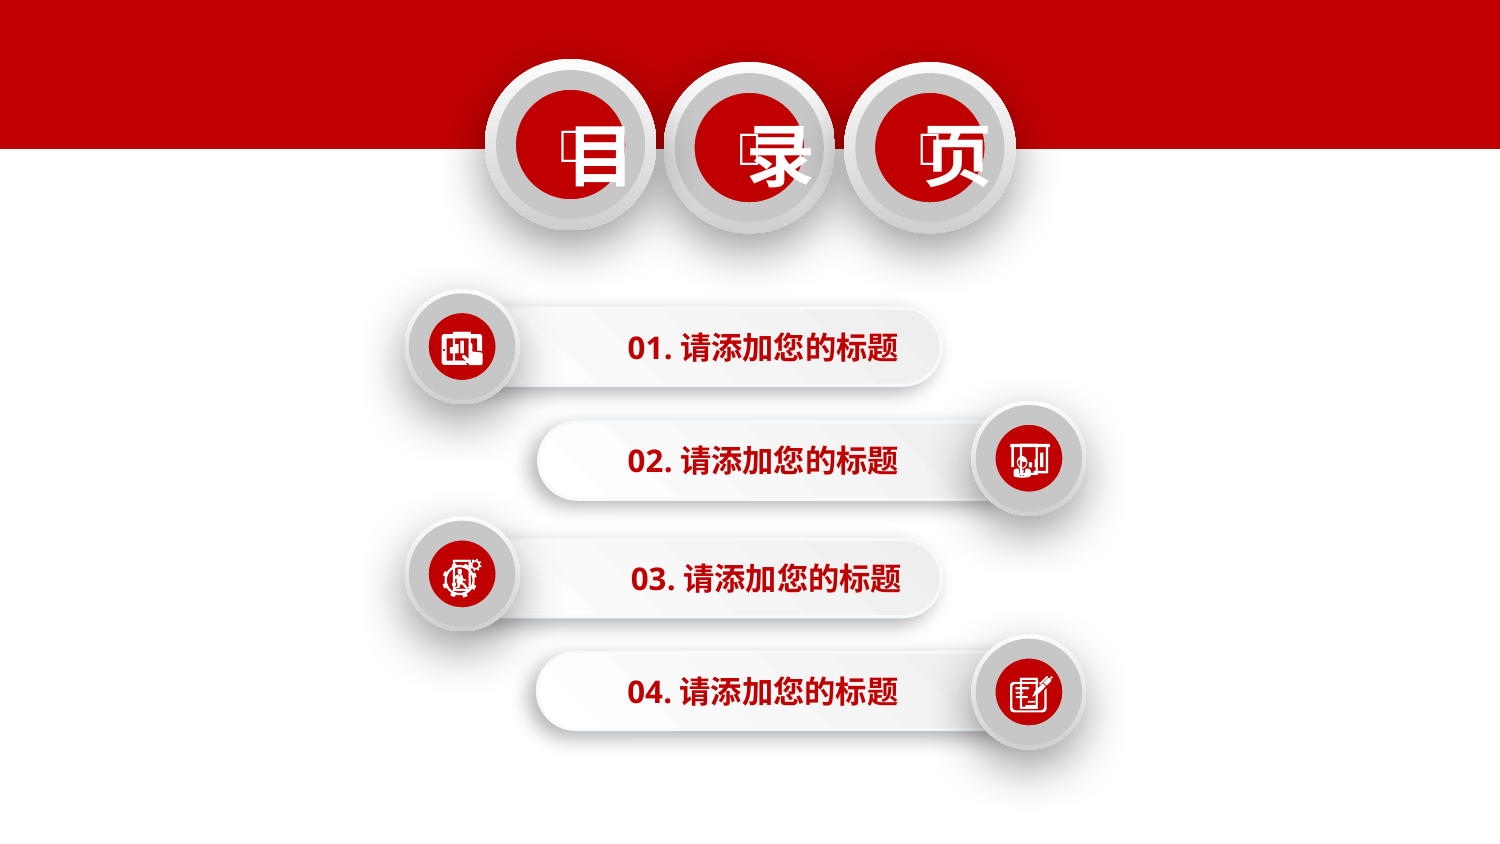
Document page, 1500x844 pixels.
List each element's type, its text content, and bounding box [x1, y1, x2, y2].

text_box [0, 0, 1500, 149]
text_box [531, 538, 943, 618]
text_box [536, 651, 962, 731]
text_box 01.请添加您的标题 [617, 323, 910, 370]
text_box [971, 634, 1087, 750]
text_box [663, 61, 836, 234]
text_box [404, 288, 520, 405]
text_box [527, 306, 943, 387]
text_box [971, 400, 1087, 516]
text_box 04.请添加您的标题 [616, 667, 910, 714]
text_box 02.请添加您的标题 [617, 437, 910, 484]
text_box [404, 516, 520, 632]
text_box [484, 58, 657, 231]
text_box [843, 61, 1016, 234]
text_box 03.请添加您的标题 [617, 555, 916, 601]
text_box [537, 420, 961, 501]
